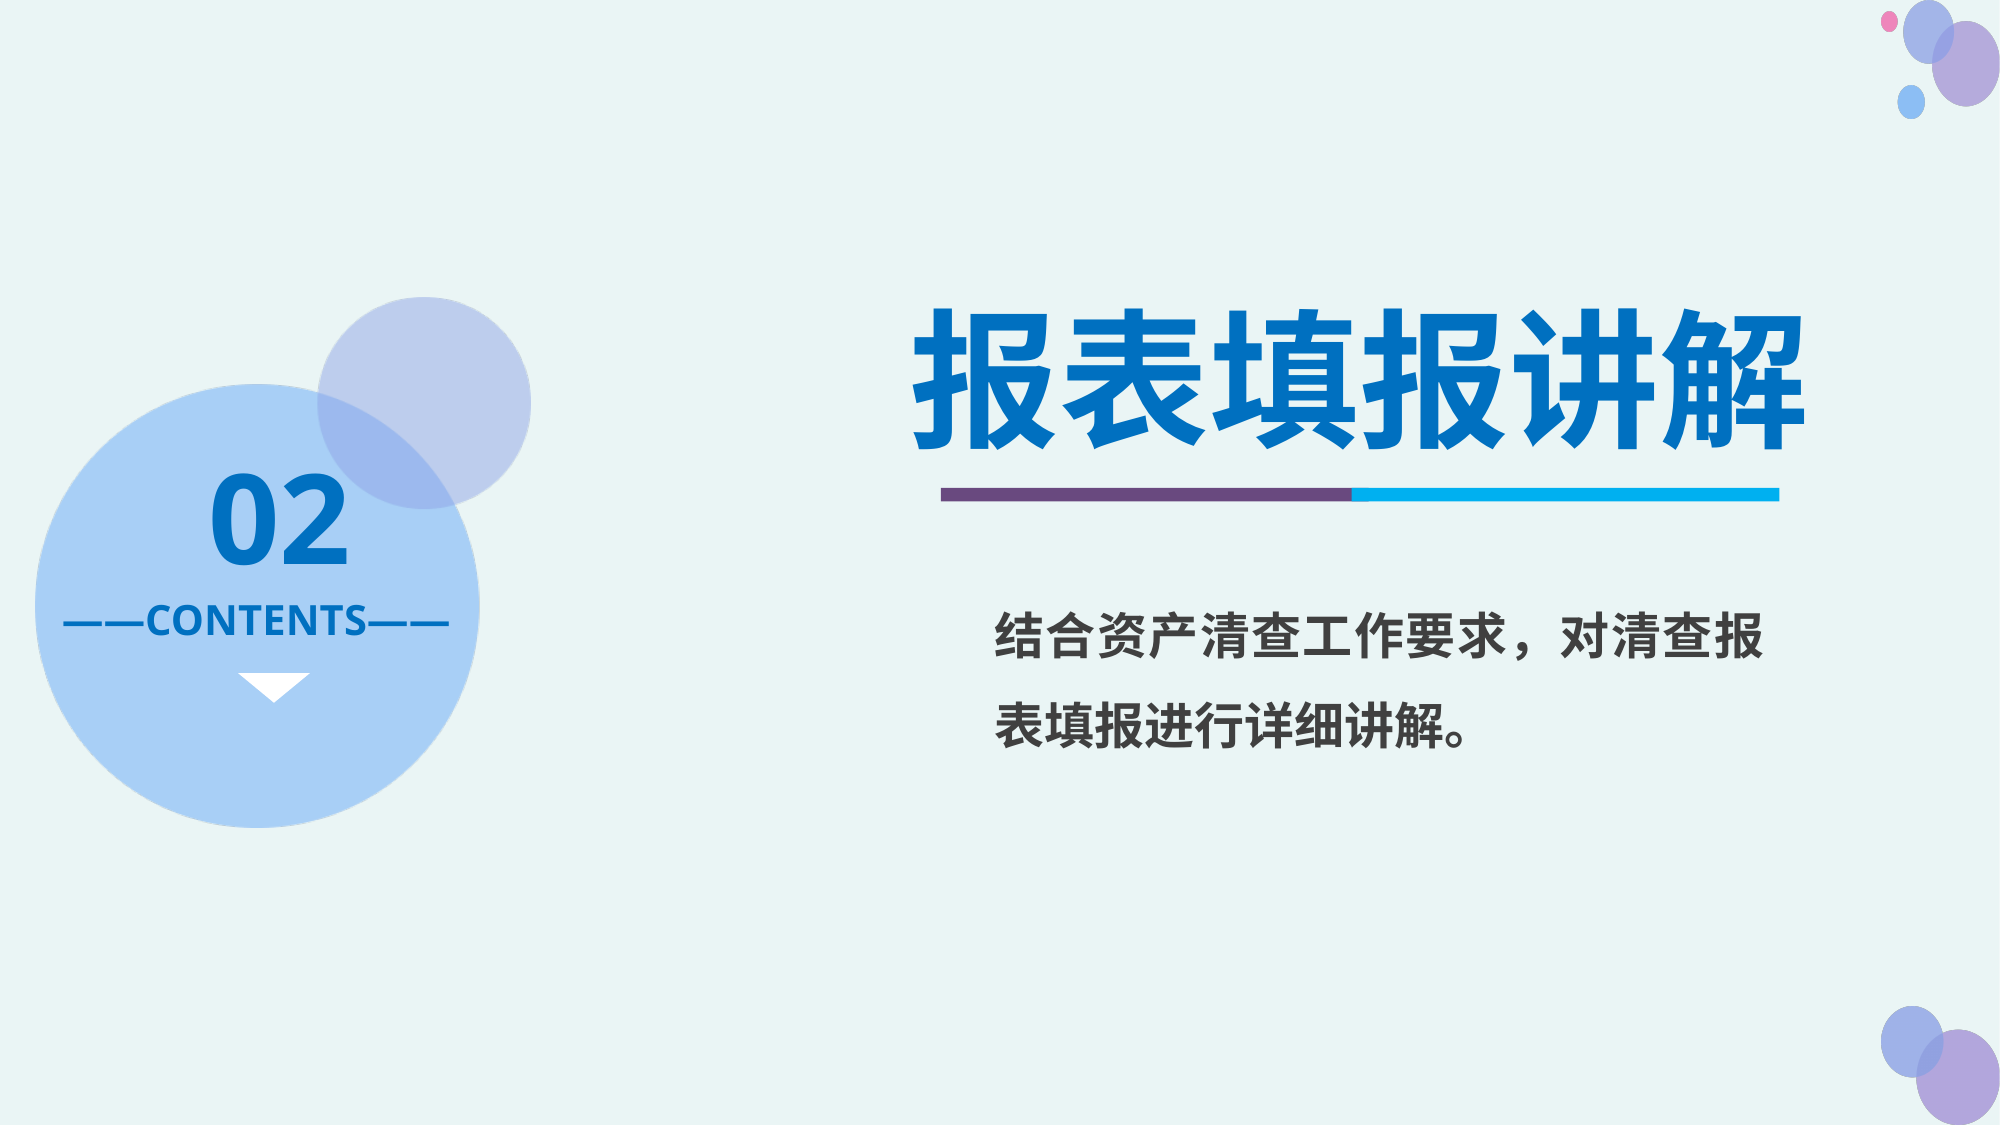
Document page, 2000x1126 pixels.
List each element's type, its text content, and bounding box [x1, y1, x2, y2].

picture [35, 297, 531, 828]
picture [1881, 0, 2000, 119]
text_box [19, 432, 494, 745]
text_box 结合资产清查工作要求，对清查报表填报进行详细讲解。 [979, 566, 1780, 762]
text_box 报表填报讲解 [846, 278, 1874, 474]
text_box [940, 487, 1780, 502]
picture [1881, 1006, 2000, 1125]
